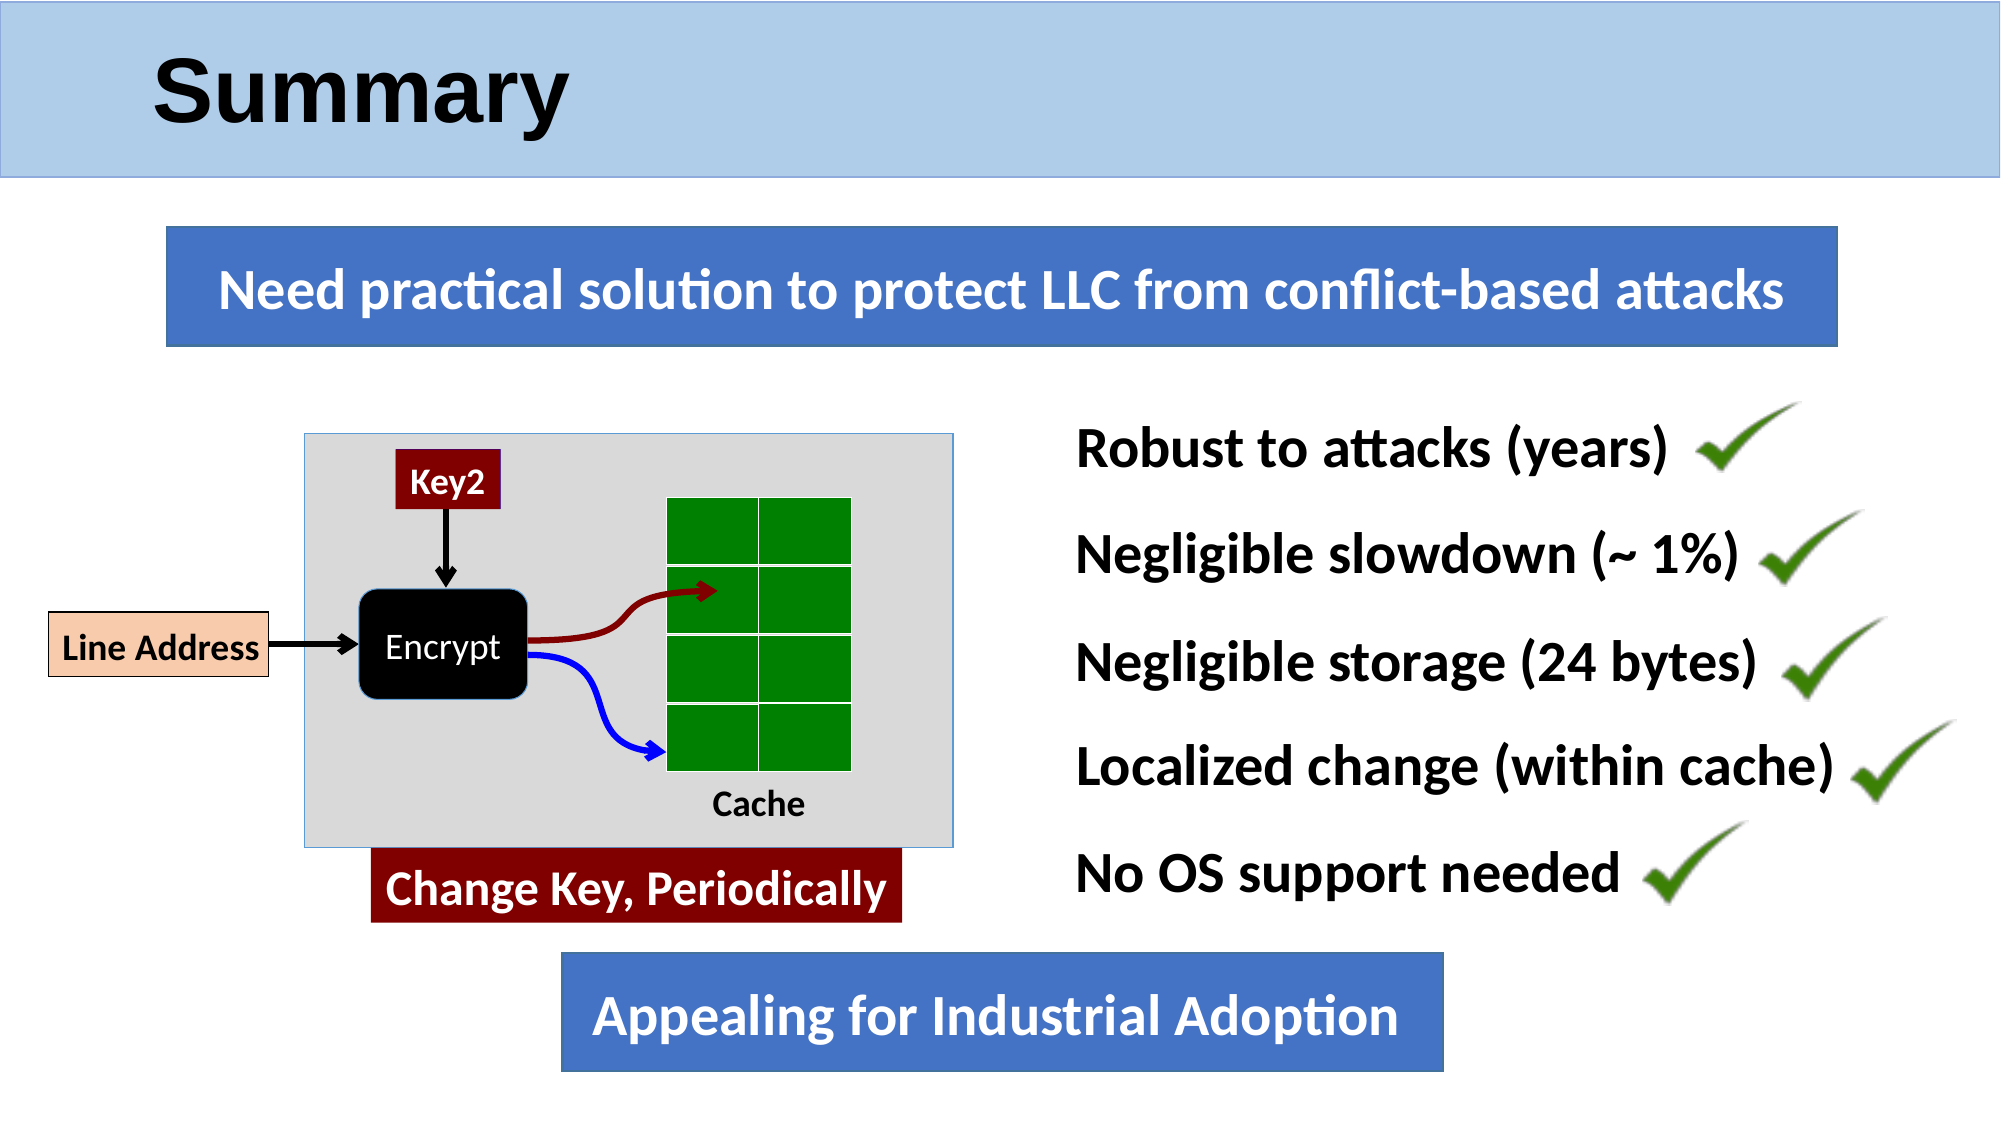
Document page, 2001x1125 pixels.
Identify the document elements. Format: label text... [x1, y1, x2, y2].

title Summary [137, 34, 1863, 151]
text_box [394, 449, 718, 641]
text_box Need practical solution to protect LLC from conflict-based attacks [166, 226, 1838, 347]
text_box Line Address [47, 615, 275, 676]
text_box Cache [697, 772, 821, 832]
text_box [48, 611, 269, 615]
text_box Appealing for Industrial Adoption [561, 952, 1444, 1072]
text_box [394, 641, 667, 753]
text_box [1060, 401, 1957, 913]
text_box Change Key, Periodically [370, 847, 903, 923]
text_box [666, 497, 852, 772]
text_box [304, 433, 954, 848]
text_box Encrypt [358, 588, 394, 700]
